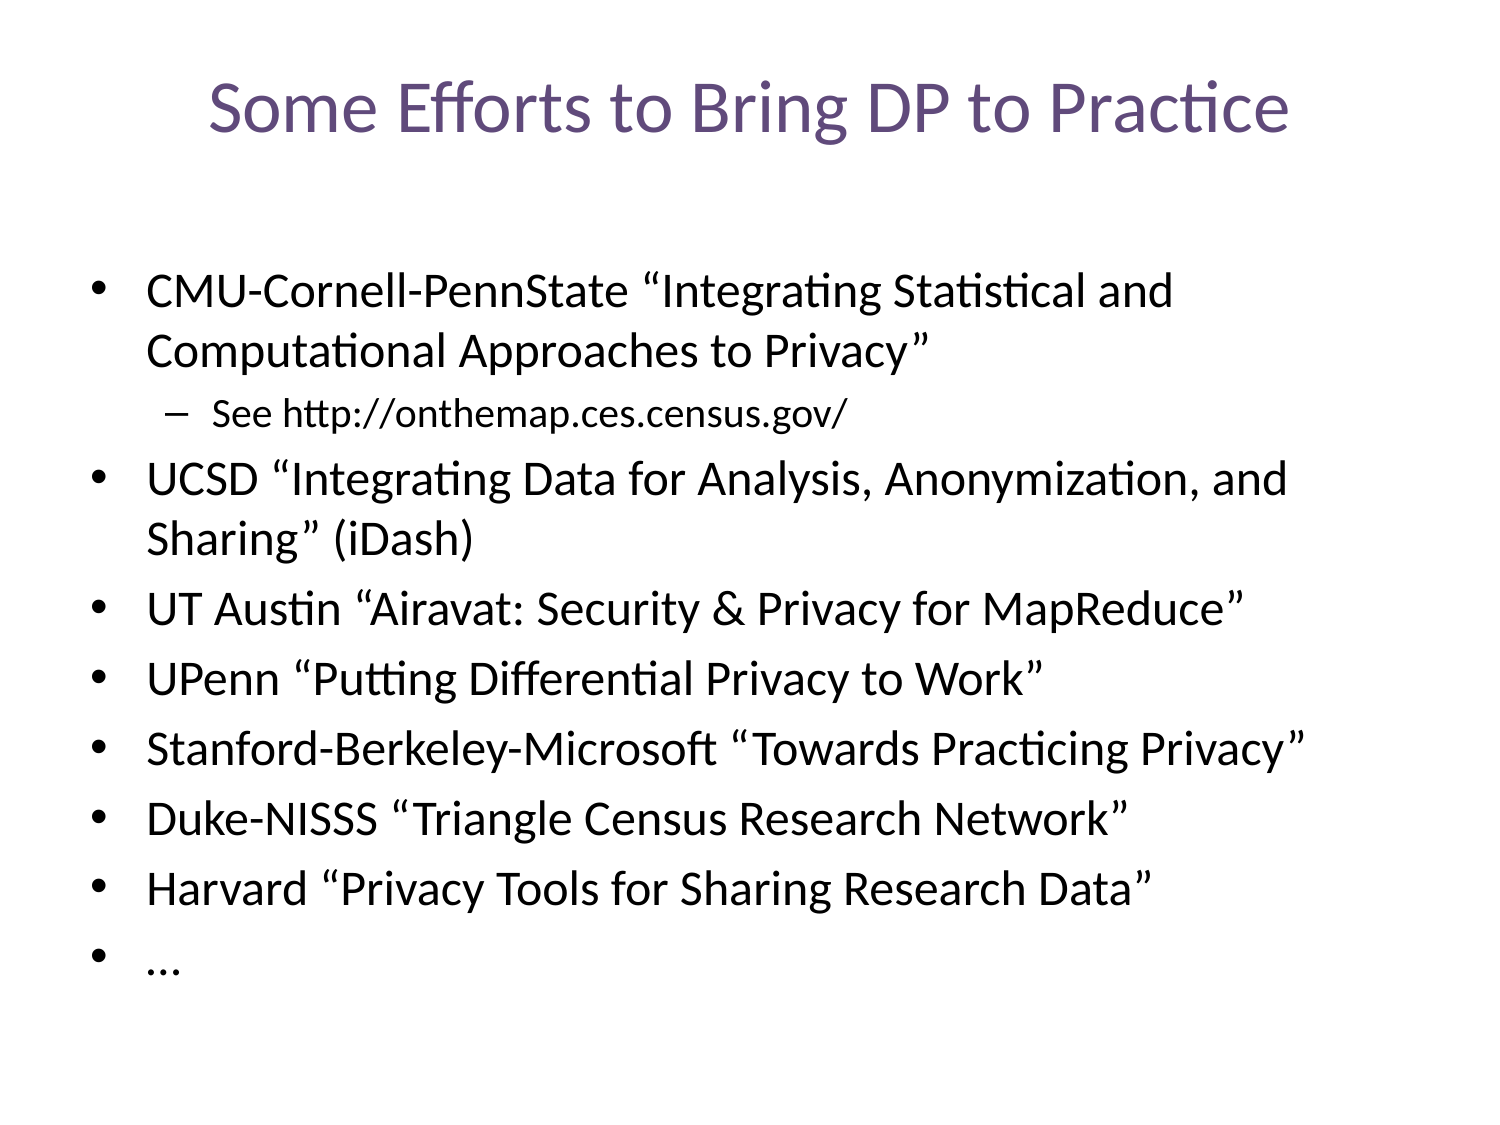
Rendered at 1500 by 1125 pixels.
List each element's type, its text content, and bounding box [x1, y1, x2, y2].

list CMU-Cornell-PennState “Integrating Statistical and Computational Approaches to Privacy” See http://onthemap.ces.census.gov/ UCSD “Integrating Data for Analysis, Anonymization, and Sharing” (iDash) UT Austin “Airavat: Security & Privacy for MapReduce” UPenn “Putting Differential Privacy to Work” Stanford-Berkeley-Microsoft “Towards Practicing Privacy” Duke-NISSS “Triangle Census Research Network” Harvard “Privacy Tools for Sharing Research Data” … [75, 249, 1425, 1075]
title Some Efforts to Bring DP to Practice [75, 24, 1425, 180]
